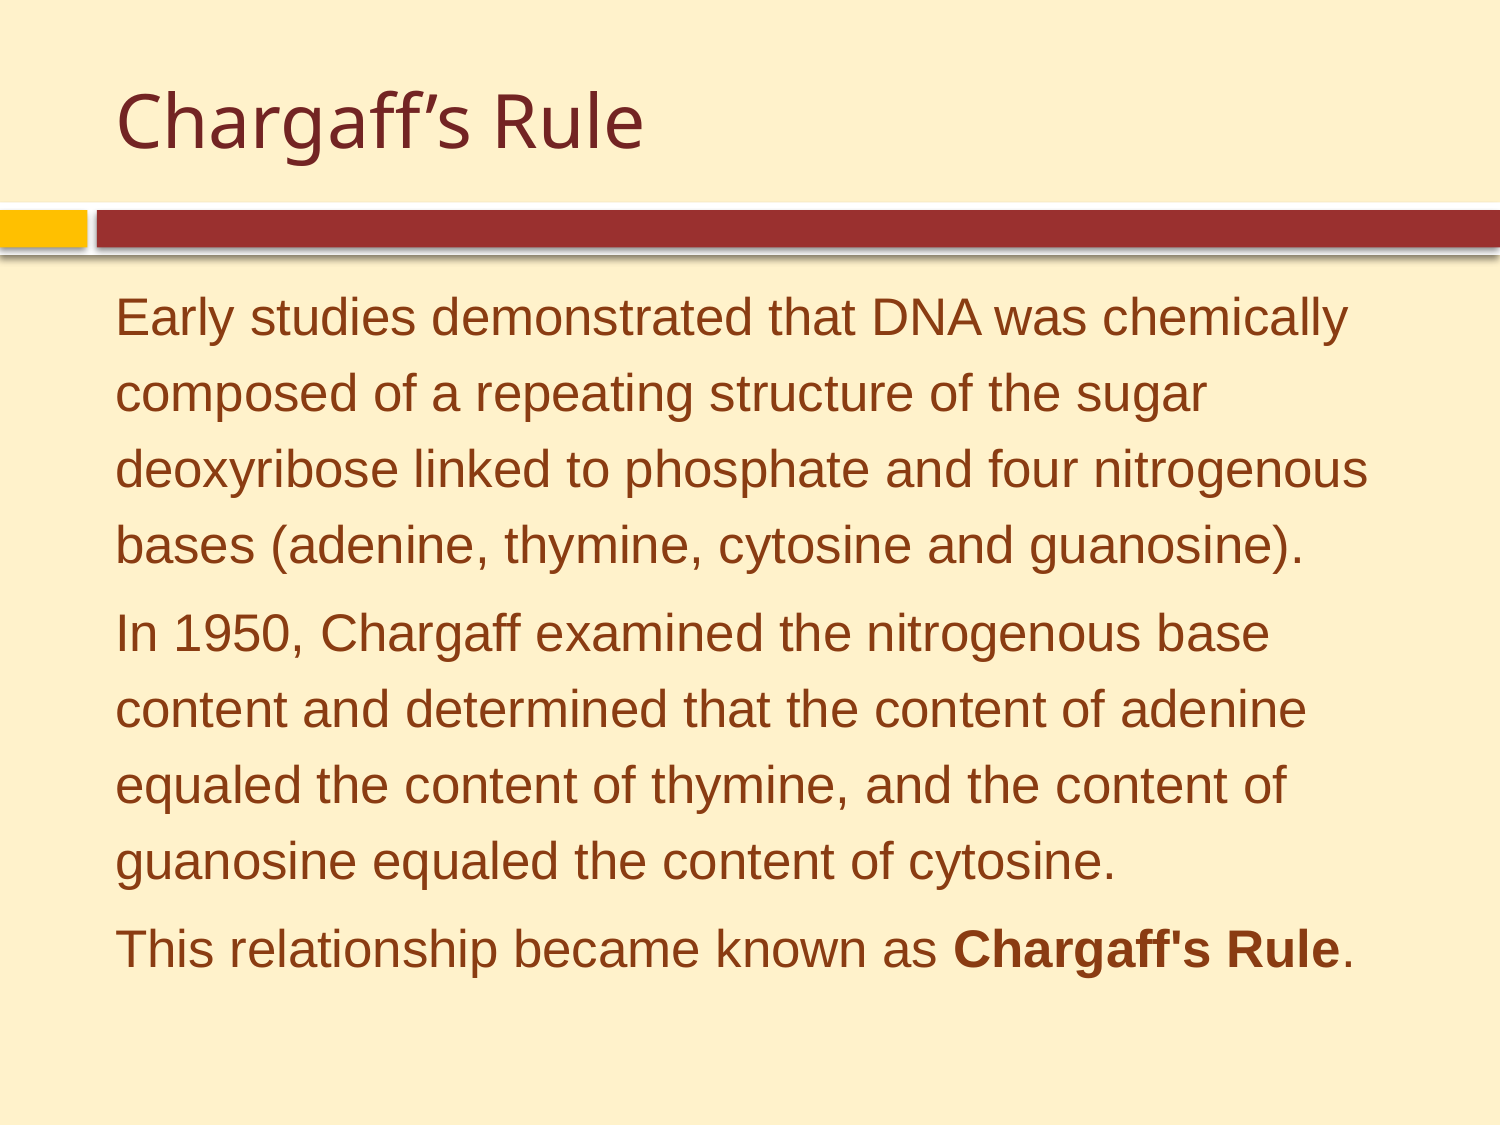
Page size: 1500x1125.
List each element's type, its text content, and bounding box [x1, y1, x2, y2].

title Chargaff’s Rule [100, 37, 1438, 200]
list Early studies demonstrated that DNA was chemically composed of a repeating structure of the sugar deoxyribose linked to phosphate and four nitrogenous bases (adenine, thymine, cytosine and guanosine). In 1950, Chargaff examined the nitrogenous base content and determined that the content of adenine equaled the content of thymine, and the content of guanosine equaled the content of cytosine. This relationship became known as Chargaff's Rule. [100, 262, 1438, 1000]
